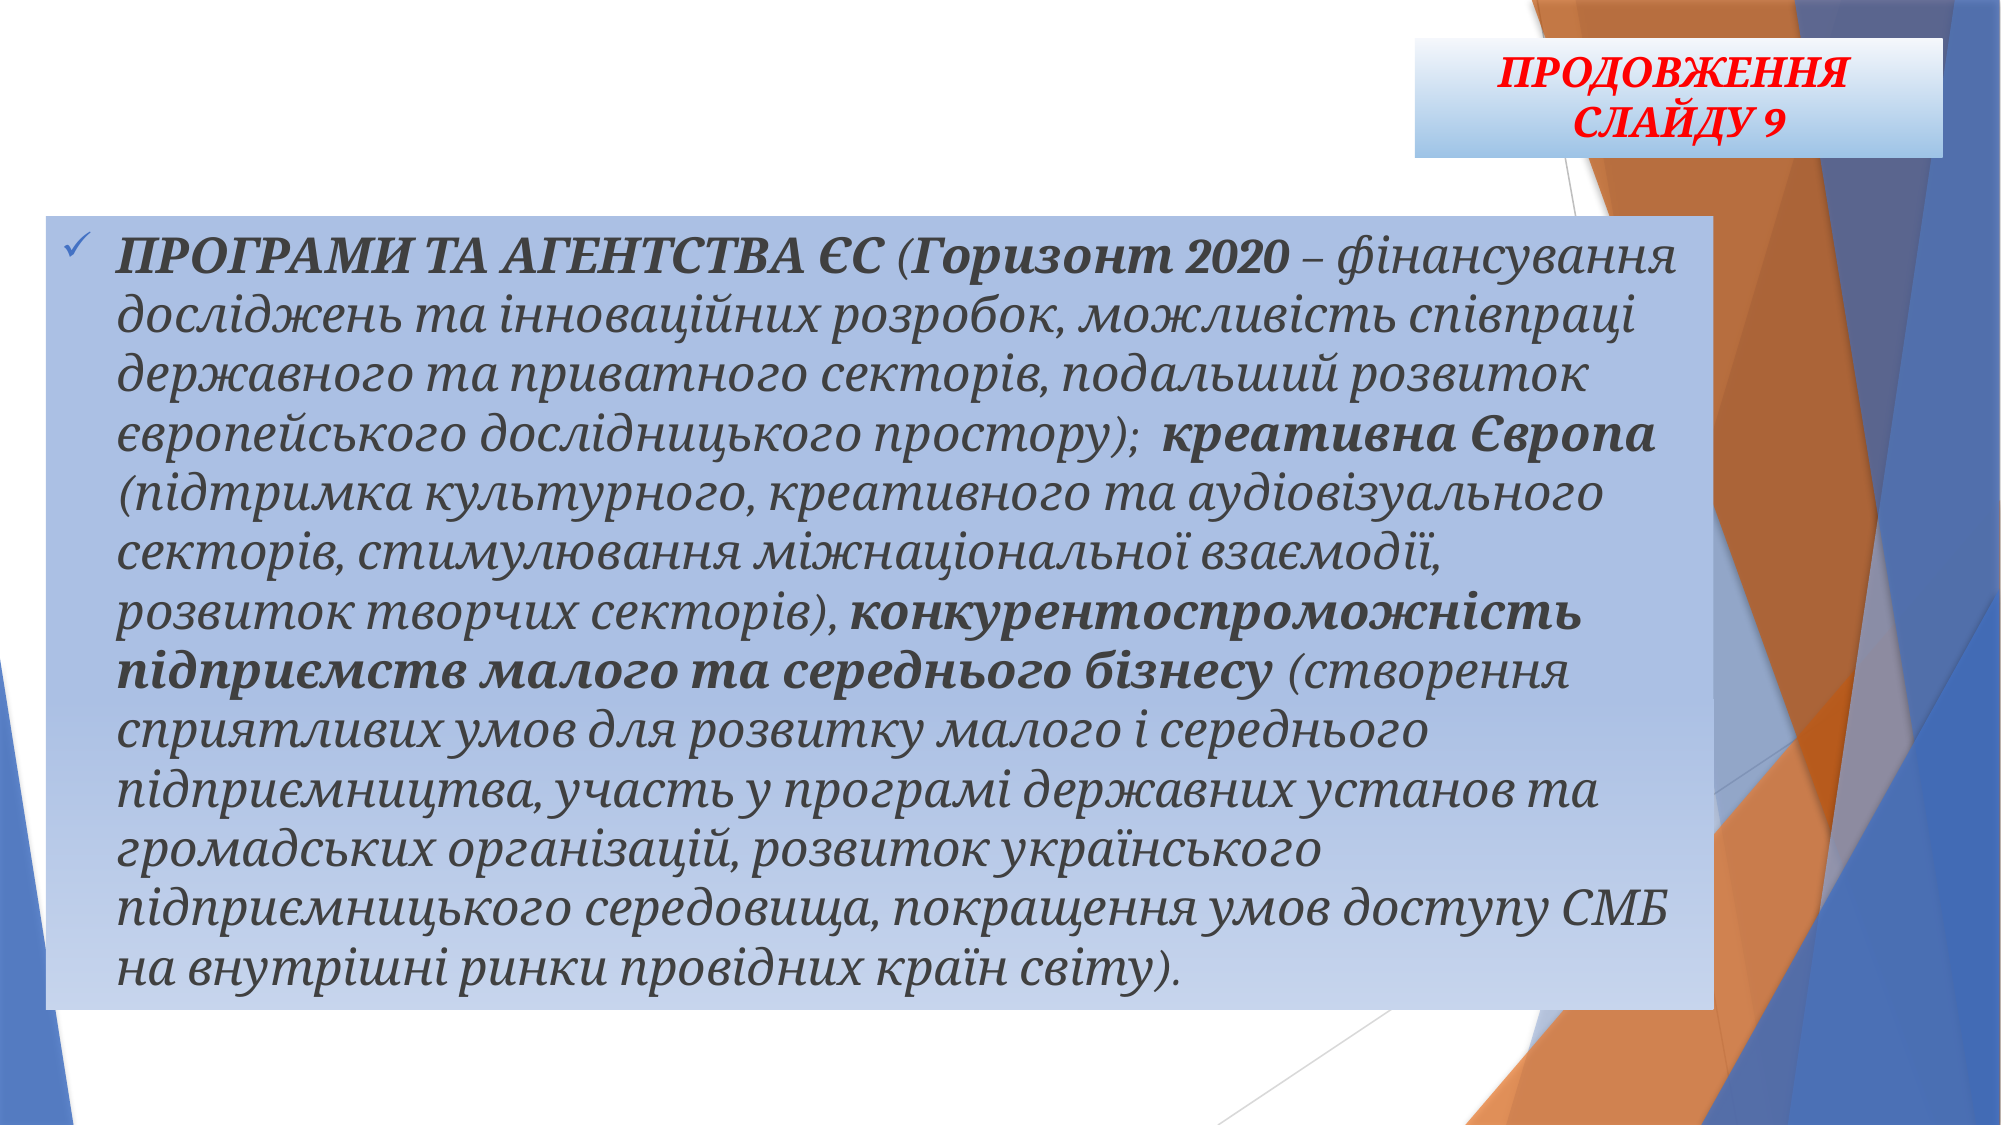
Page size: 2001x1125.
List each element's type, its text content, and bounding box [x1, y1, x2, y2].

list ПРОГРАМИ ТА АГЕНТСТВА ЄС (Горизонт 2020 – фінансування досліджень та інноваційних розробок, можливість співпраці державного та приватного секторів, подальший розвиток європейського дослідницького простору); креативна Європа (підтримка культурного, креативного та аудіовізуального секторів, стимулювання міжнаціональної взаємодії, розвиток творчих секторів), конкурентоспроможність підприємств малого та середнього бізнесу (створення сприятливих умов для розвитку малого і середнього підприємництва, участь у програмі державних установ та громадських організацій, розвиток українського підприємницького середовища, покращення умов доступу СМБ на внутрішні ринки провідних країн світу). [45, 216, 1714, 1010]
text_box ПРОДОВЖЕННЯ СЛАЙДУ 9 [1414, 38, 1943, 158]
